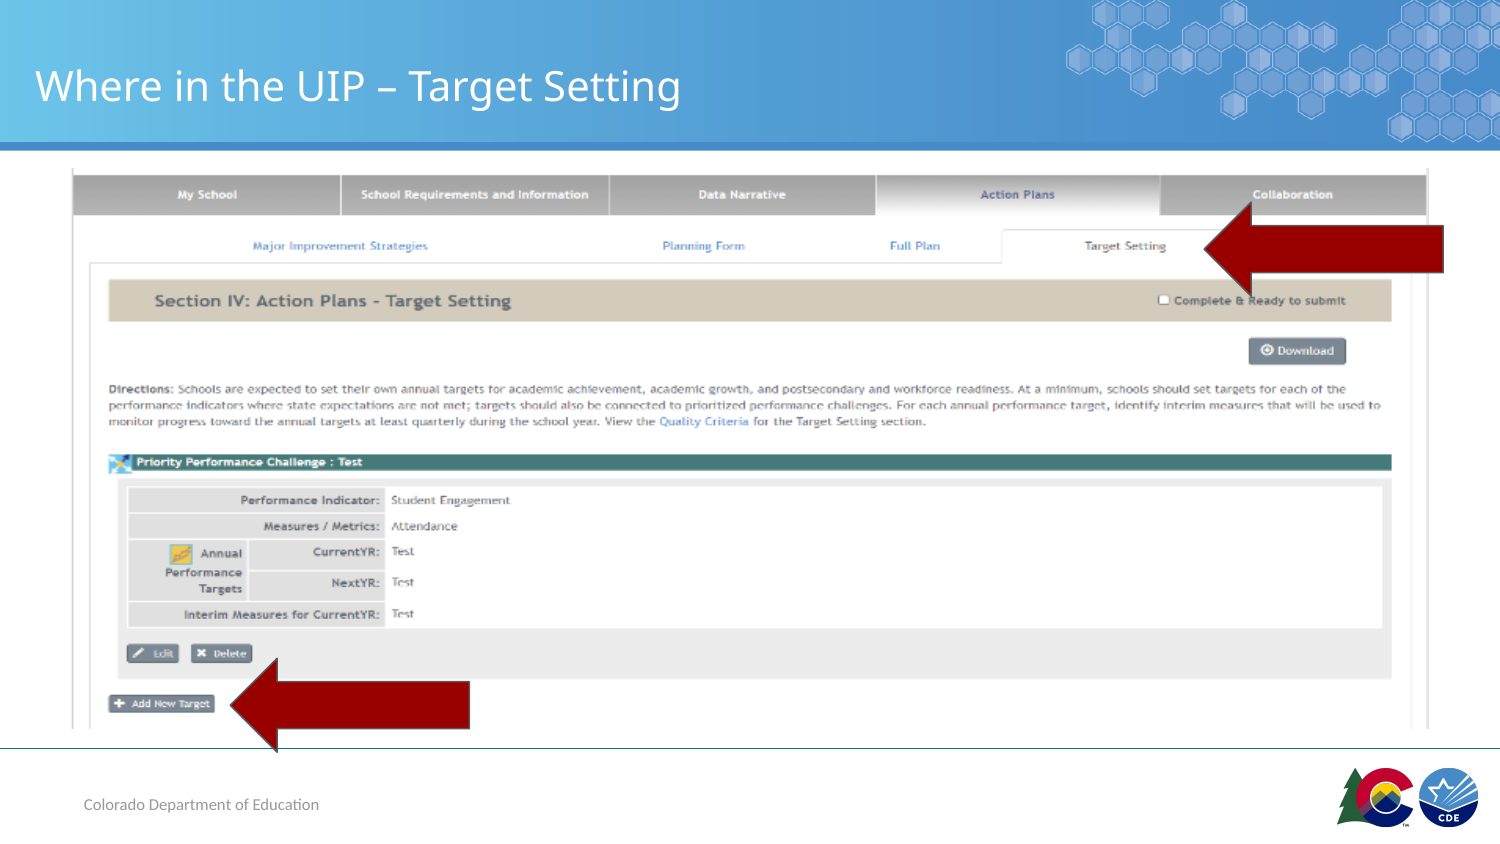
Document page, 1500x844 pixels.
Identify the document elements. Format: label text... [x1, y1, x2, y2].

text_box [1434, 225, 1444, 273]
title Where in the UIP – Target Setting [34, 37, 1433, 132]
text_box [263, 738, 278, 753]
picture [0, 0, 1500, 151]
picture [1336, 767, 1479, 828]
picture [70, 168, 1430, 729]
